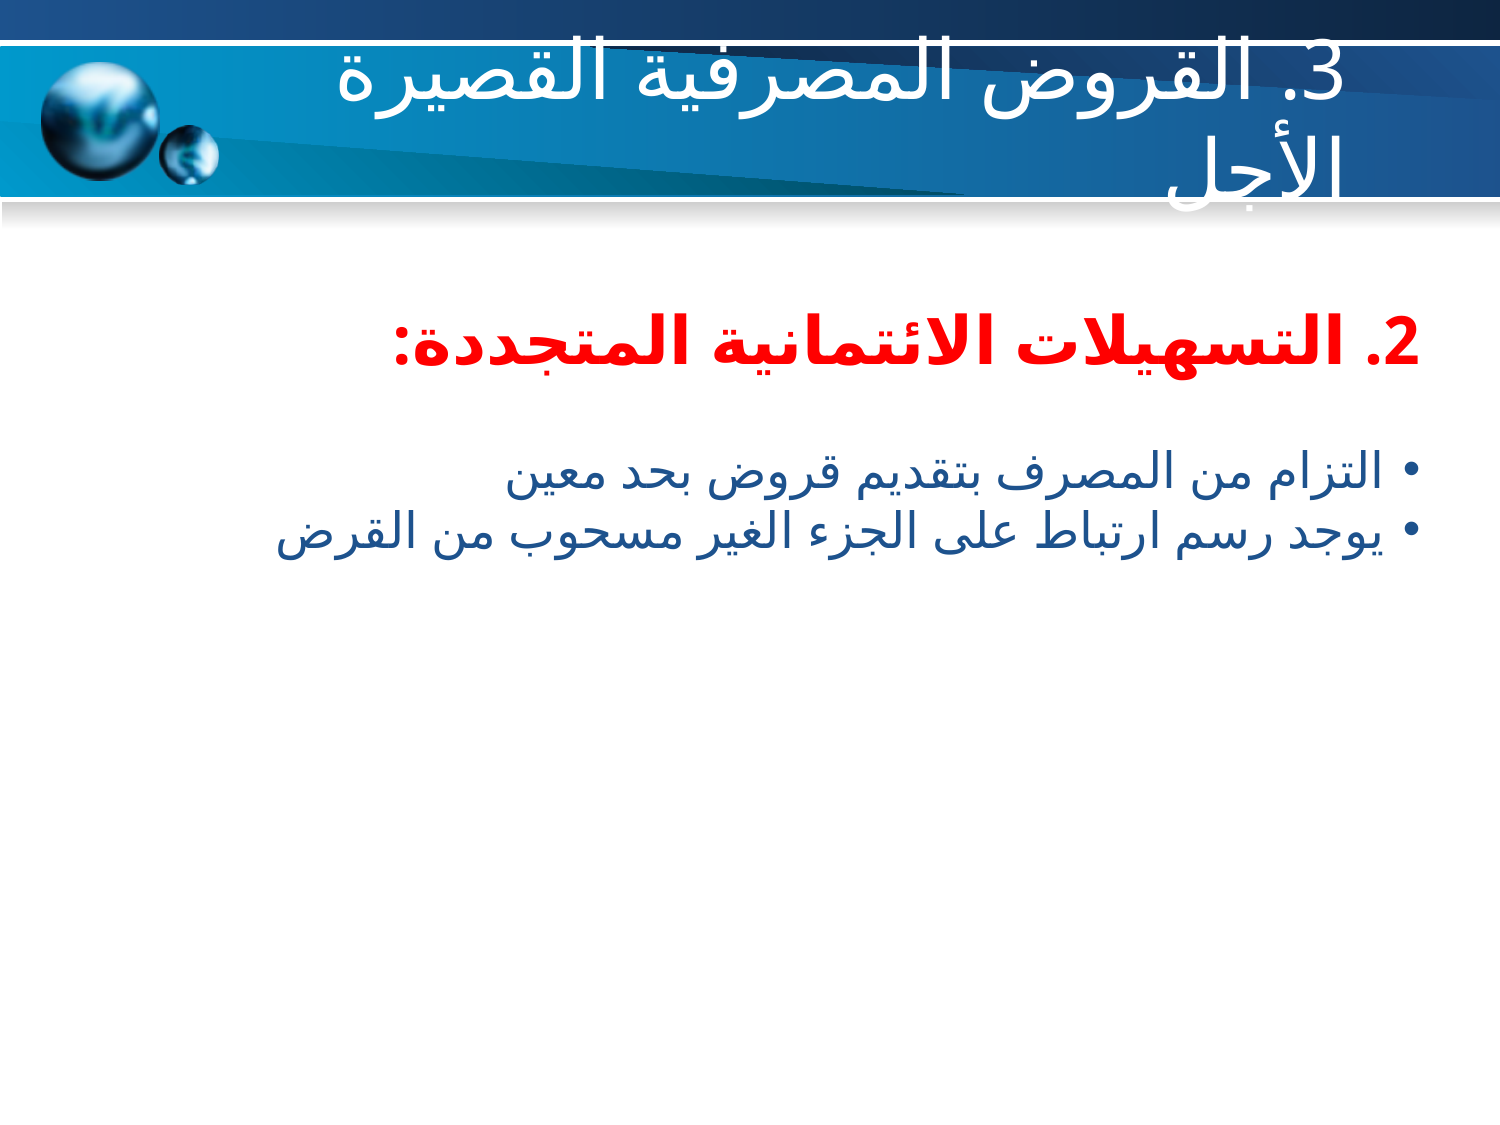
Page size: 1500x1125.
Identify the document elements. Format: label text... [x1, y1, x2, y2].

title 3. القروض المصرفية القصيرة الأجل [274, 44, 1363, 188]
picture [42, 63, 159, 180]
text_box 2. التسهيلات الائتمانية المتجددة: التزام من المصرف بتقديم قروض بحد معين يوجد رسم ارتباط على الجزء الغير مسحوب من القرض [194, 290, 1435, 566]
picture [160, 126, 218, 184]
